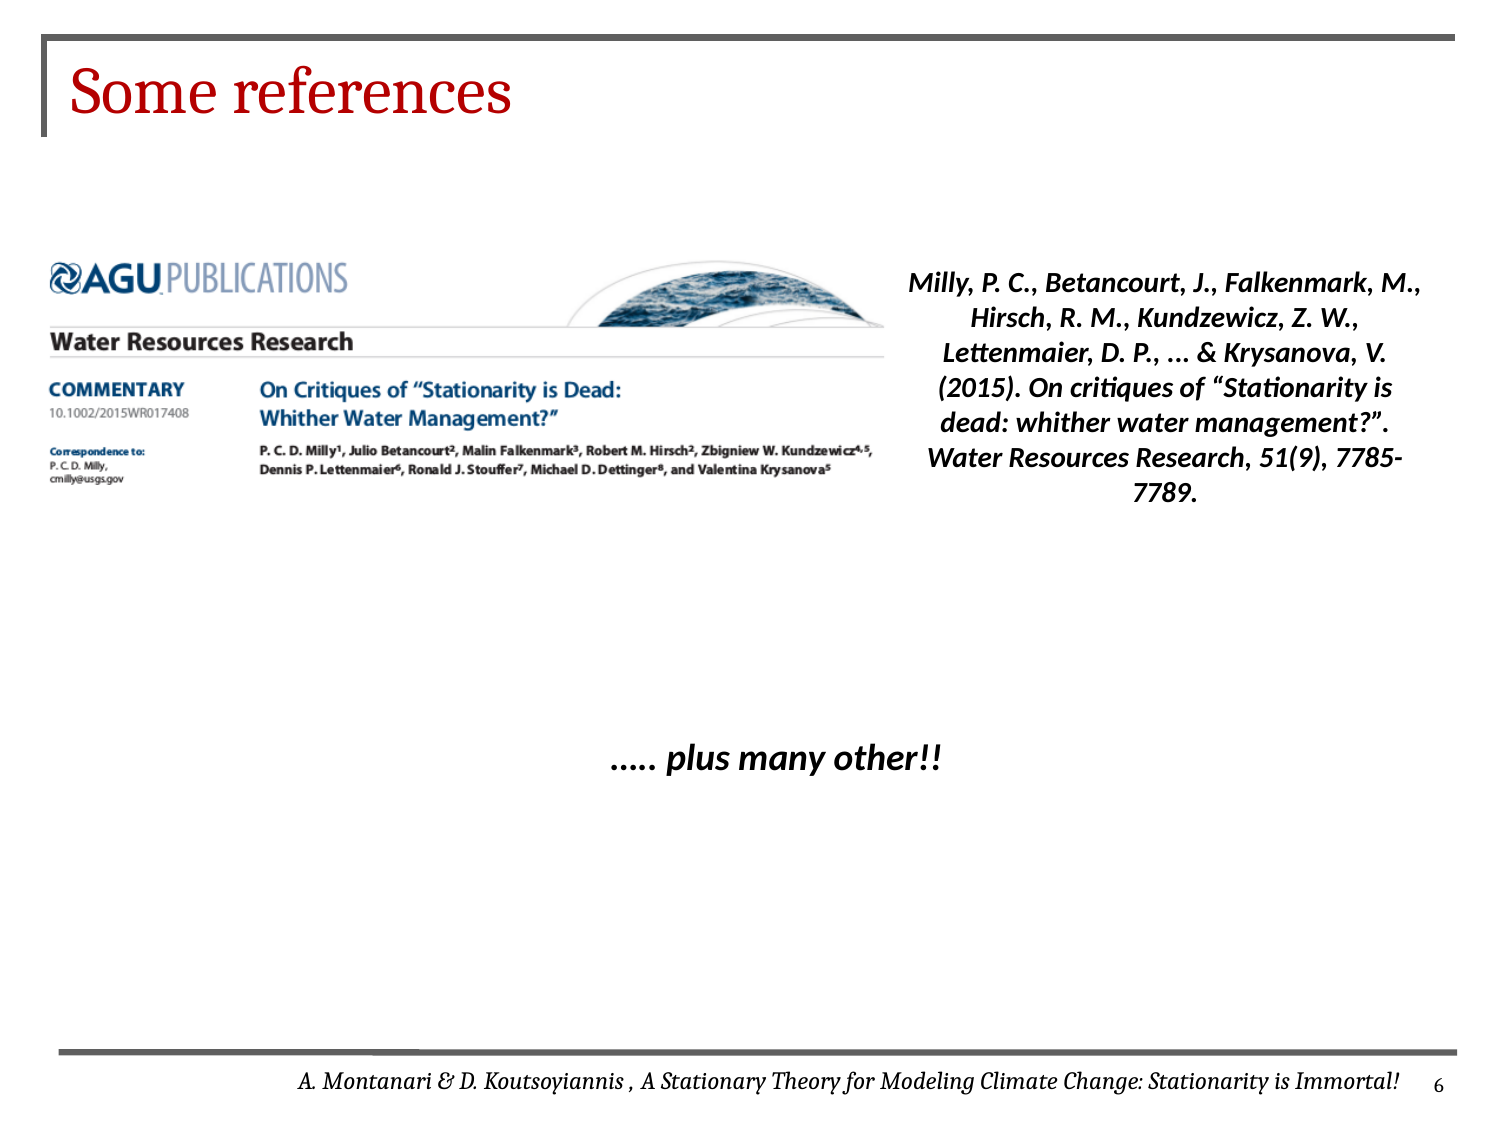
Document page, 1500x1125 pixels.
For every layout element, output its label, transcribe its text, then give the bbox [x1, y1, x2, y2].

footer A. Montanari & D. Koutsoyiannis , A Stationary Theory for Modeling Climate Change: Stationarity is Immortal! [154, 1047, 1416, 1103]
slide_number 6 [1385, 1064, 1459, 1105]
text_box ….. plus many other!! [147, 725, 1406, 785]
picture [43, 249, 903, 492]
title Some references [56, 45, 1455, 233]
text_box Milly, P. C., Betancourt, J., Falkenmark, M., Hirsch, R. M., Kundzewicz, Z. W., Lettenmaier, D. P., ... & Krysanova, V. (2015). On critiques of “Stationarity is dead: whither water management?”. Water Resources Research, 51(9), 7785-7789. [885, 256, 1445, 516]
